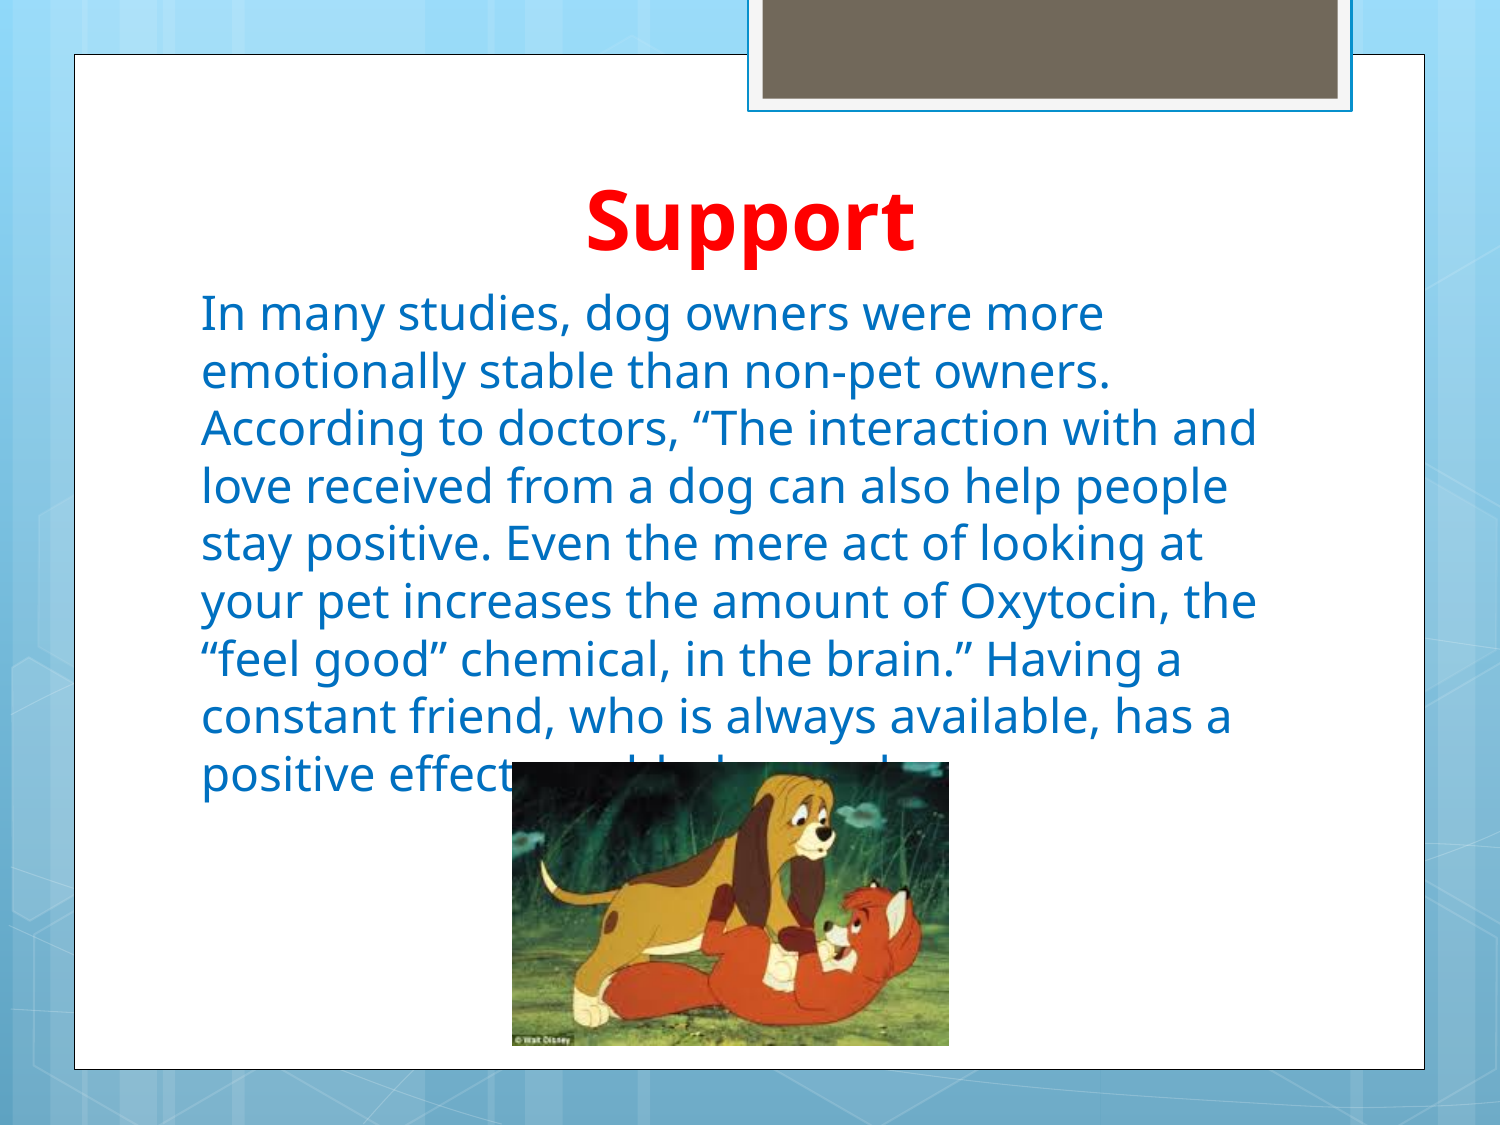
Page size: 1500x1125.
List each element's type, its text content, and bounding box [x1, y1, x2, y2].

title Support [174, 87, 1328, 275]
list In many studies, dog owners were more emotionally stable than non-pet owners. According to doctors, “The interaction with and love received from a dog can also help people stay positive. Even the mere act of looking at your pet increases the amount of Oxytocin, the “feel good” chemical, in the brain.” Having a constant friend, who is always available, has a positive effect on elderly people. [174, 275, 1287, 851]
picture [512, 762, 949, 1046]
